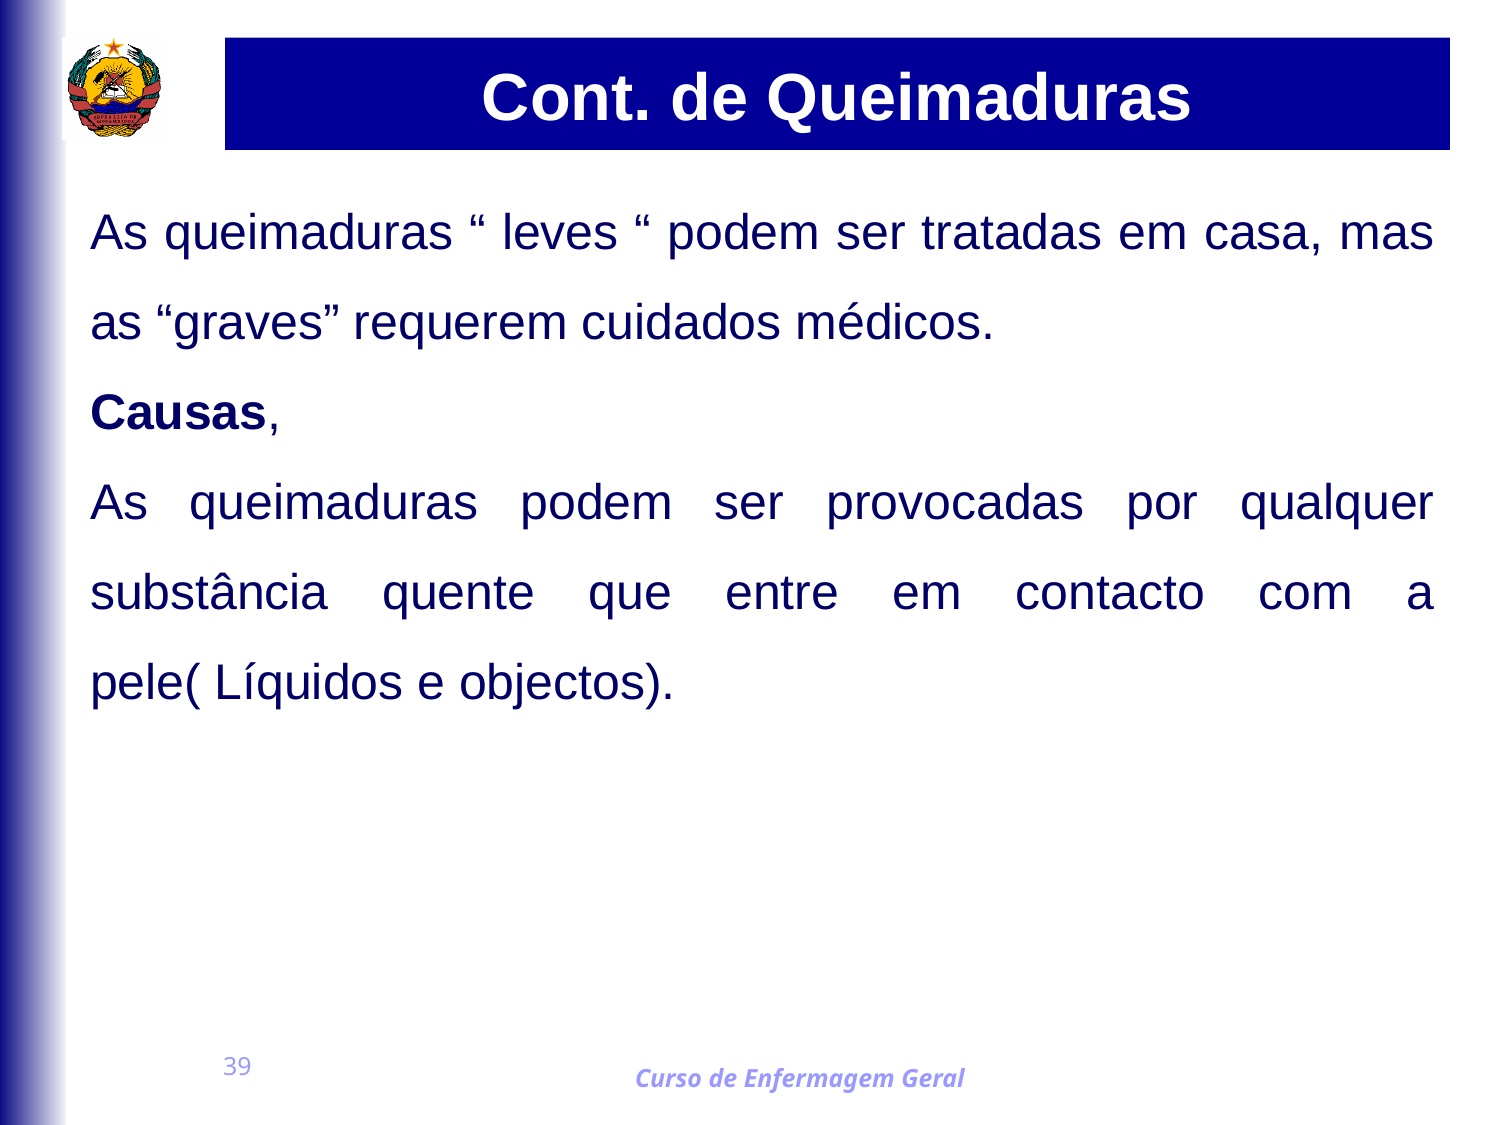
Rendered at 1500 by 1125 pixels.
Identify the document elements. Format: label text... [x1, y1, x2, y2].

slide_number 39 [62, 1037, 413, 1098]
list As queimaduras “ leves “ podem ser tratadas em casa, mas as “graves” requerem cuidados médicos. Causas, As queimaduras podem ser provocadas por qualquer substância quente que entre em contacto com a pele( Líquidos e objectos). [74, 162, 1451, 988]
footer Curso de Enfermagem Geral [499, 1049, 1101, 1101]
title Cont. de Queimaduras [224, 37, 1451, 151]
